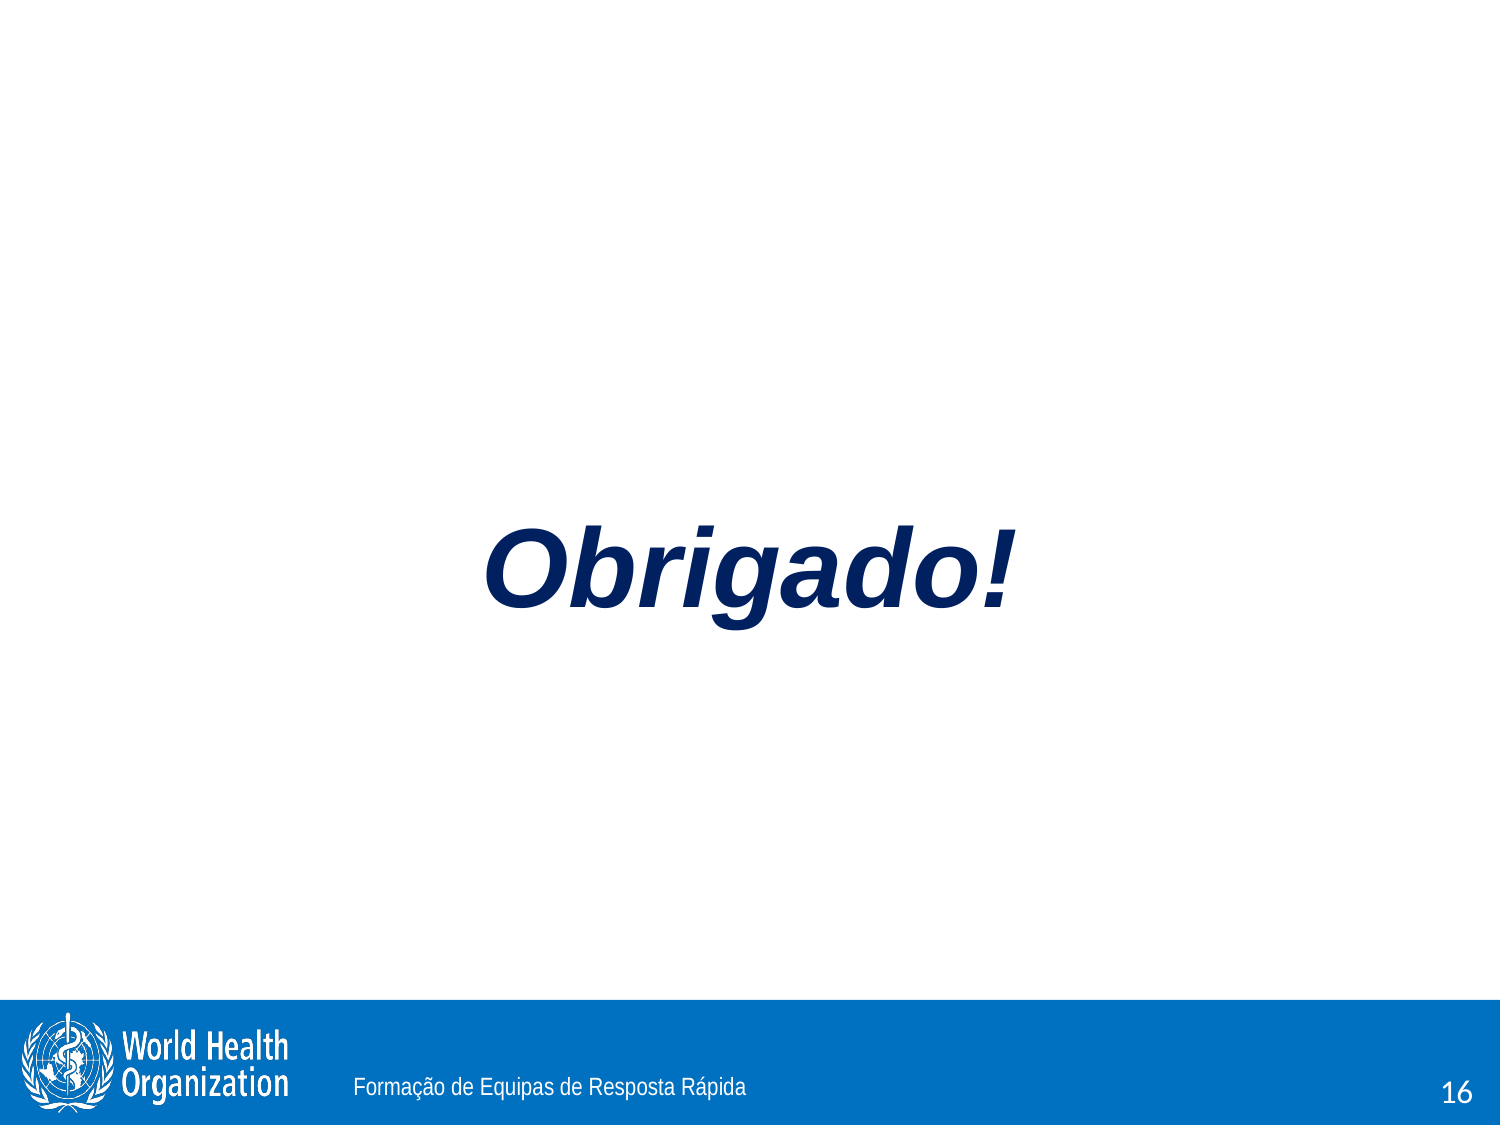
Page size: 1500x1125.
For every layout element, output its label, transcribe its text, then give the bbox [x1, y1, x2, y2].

title Obrigado! [75, 468, 1425, 657]
picture [21, 1012, 288, 1113]
